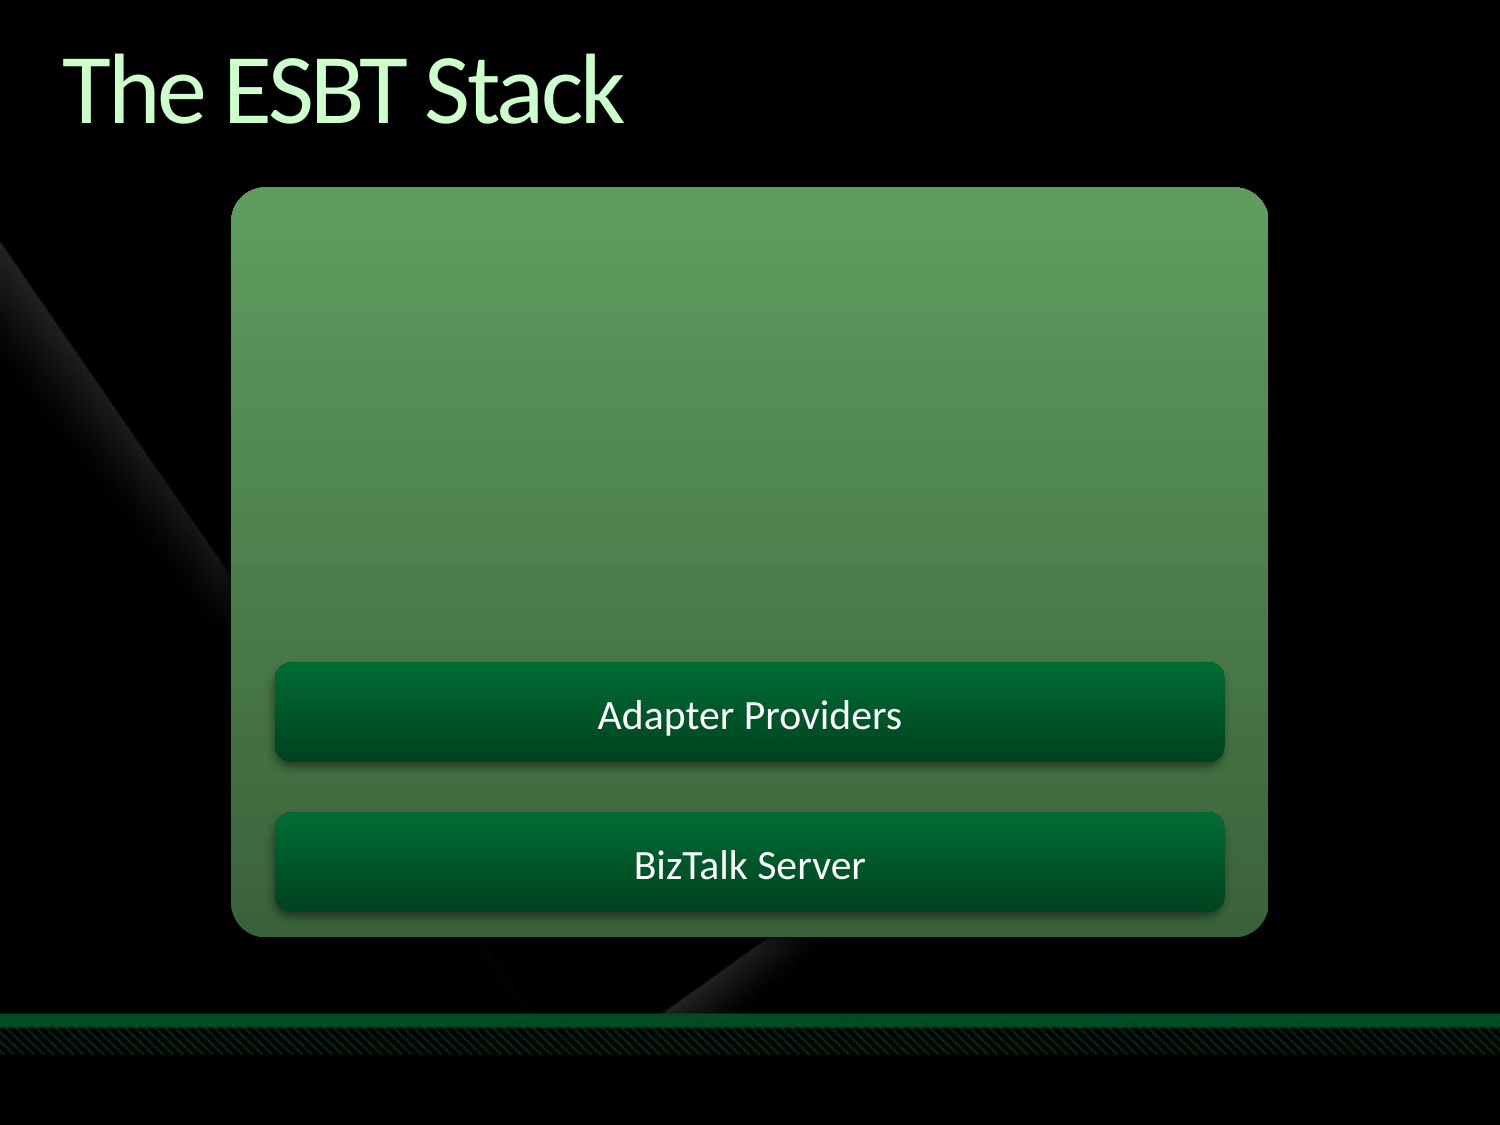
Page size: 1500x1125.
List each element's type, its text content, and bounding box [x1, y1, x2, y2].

text_box Adapter Providers [275, 662, 1226, 763]
text_box [231, 187, 1269, 938]
title The ESBT Stack [62, 37, 1438, 147]
picture [0, 0, 1500, 1125]
text_box BizTalk Server [275, 812, 1226, 913]
